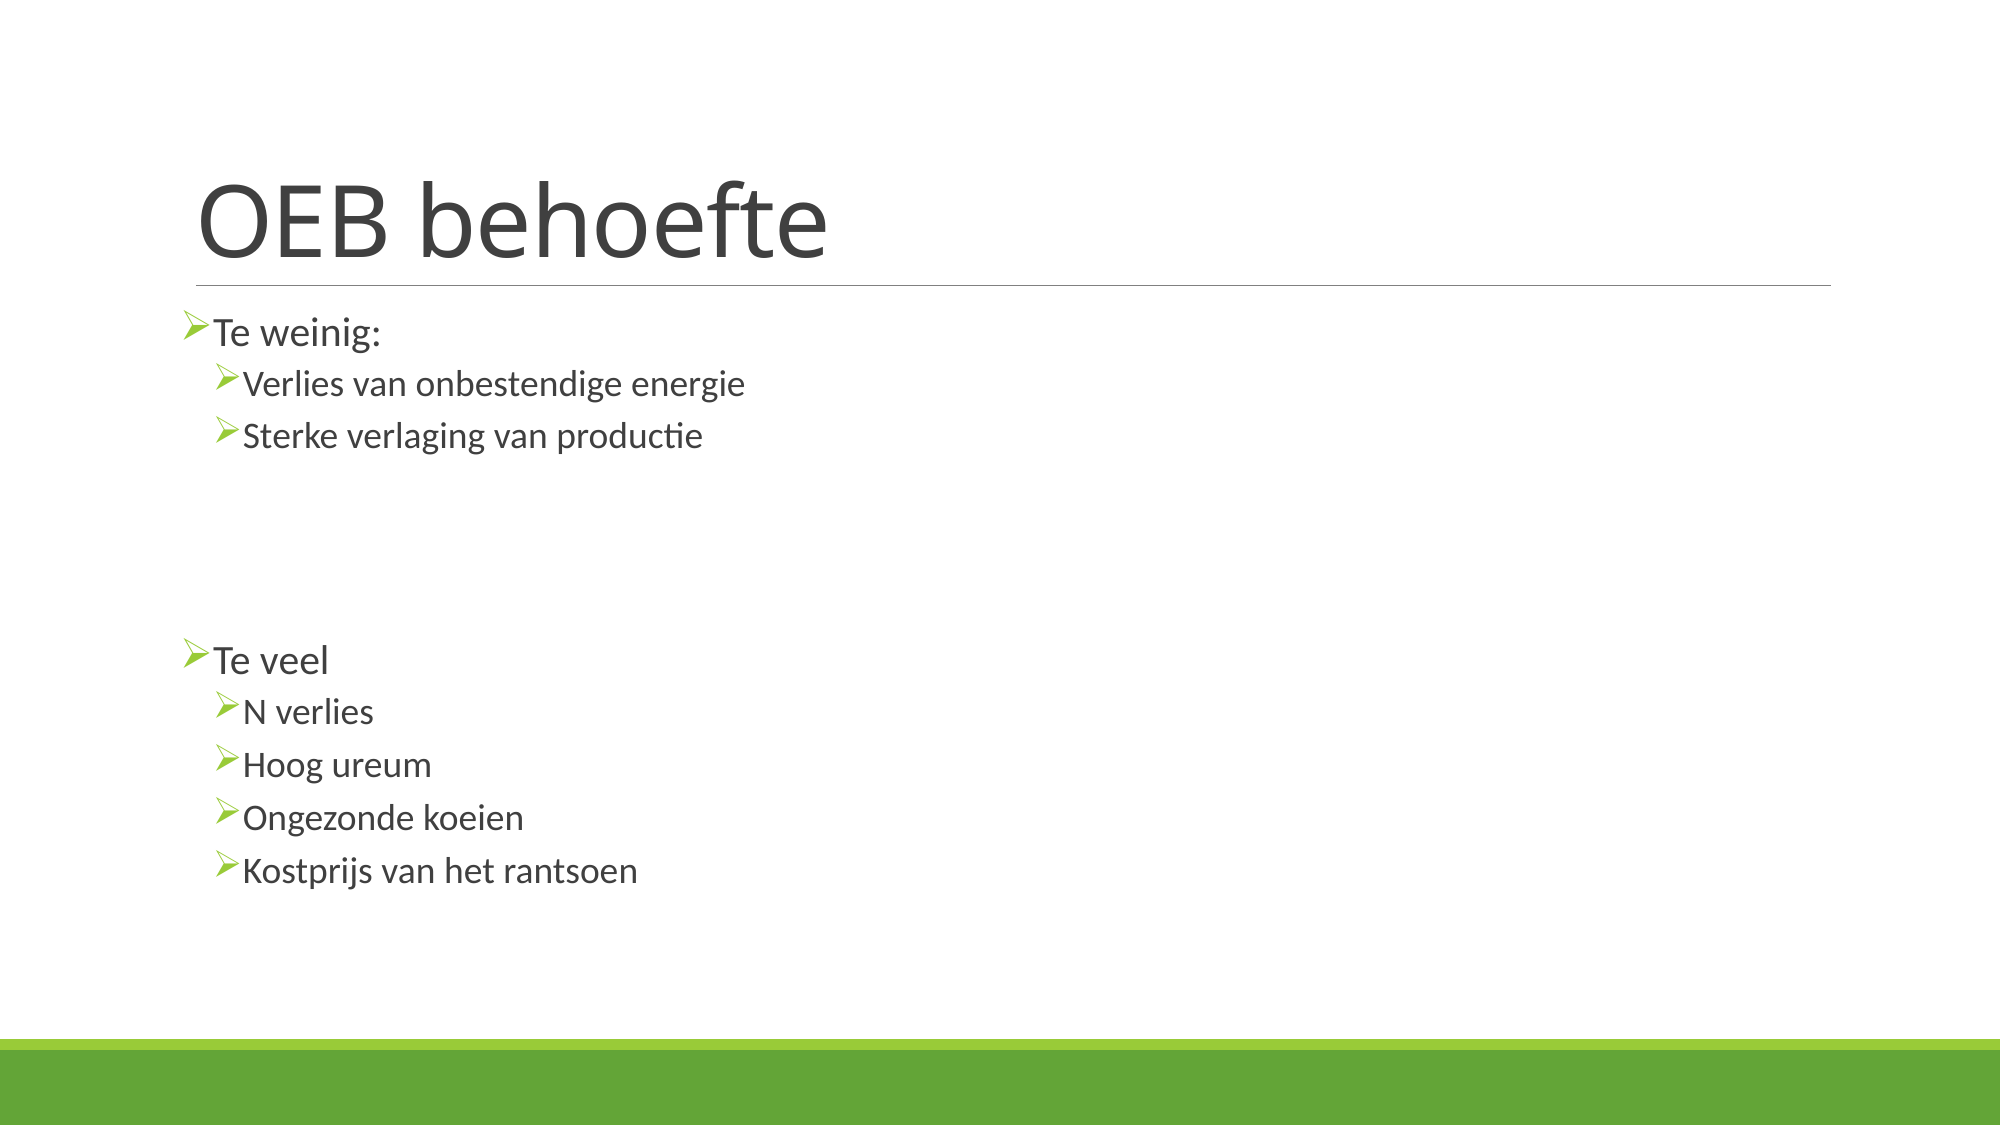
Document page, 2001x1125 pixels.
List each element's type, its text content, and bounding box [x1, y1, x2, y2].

list Te weinig: Verlies van onbestendige energie Sterke verlaging van productie Te veel N verlies Hoog ureum Ongezonde koeien Kostprijs van het rantsoen [180, 302, 1830, 963]
title OEB behoefte [180, 47, 1830, 285]
